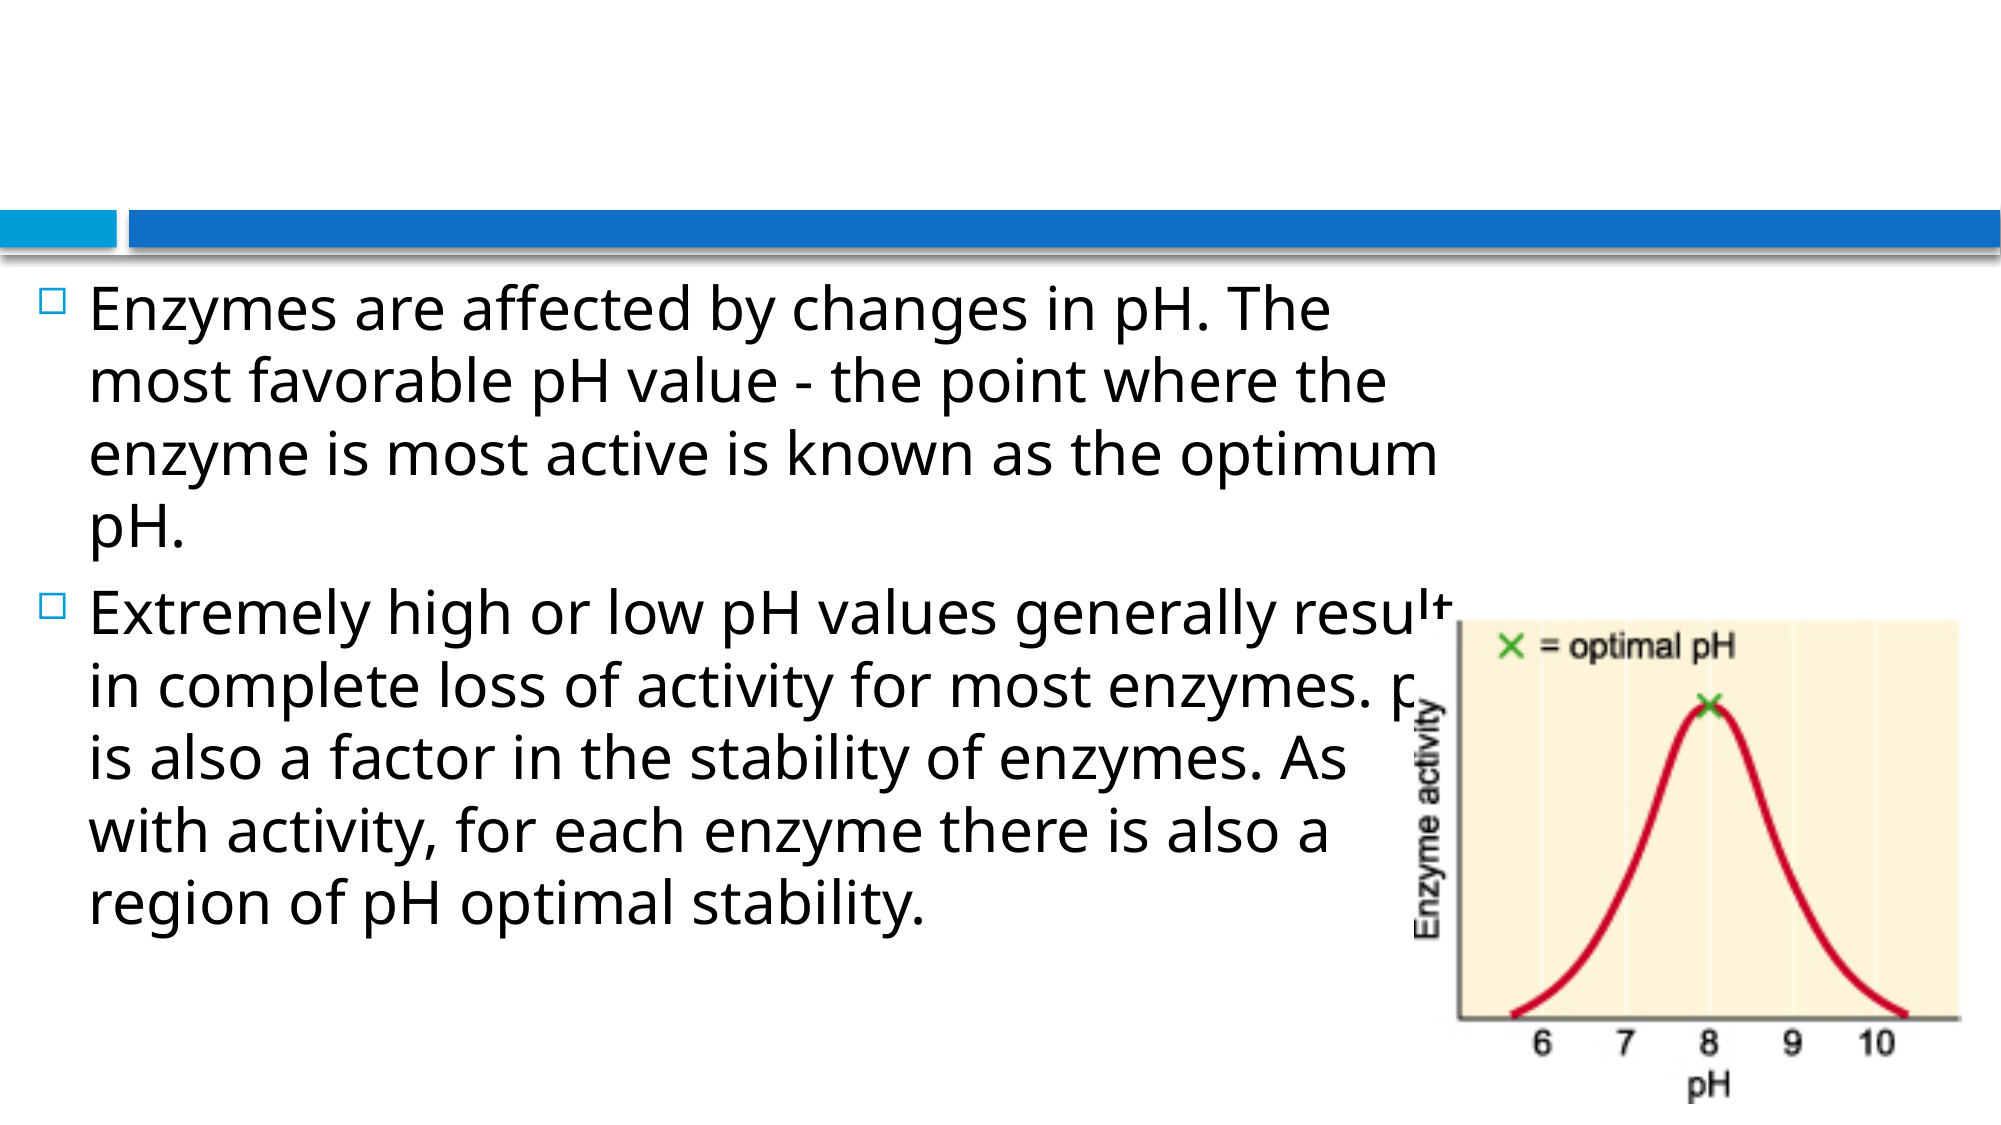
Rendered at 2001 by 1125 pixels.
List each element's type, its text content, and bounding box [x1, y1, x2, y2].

picture [1413, 618, 1963, 1104]
list Enzymes are affected by changes in pH. The most favorable pH value - the point where the enzyme is most active is known as the optimum pH. Extremely high or low pH values generally result in complete loss of activity for most enzymes. pH is also a factor in the stability of enzymes. As with activity, for each enzyme there is also a region of pH optimal stability. [21, 262, 1502, 1088]
